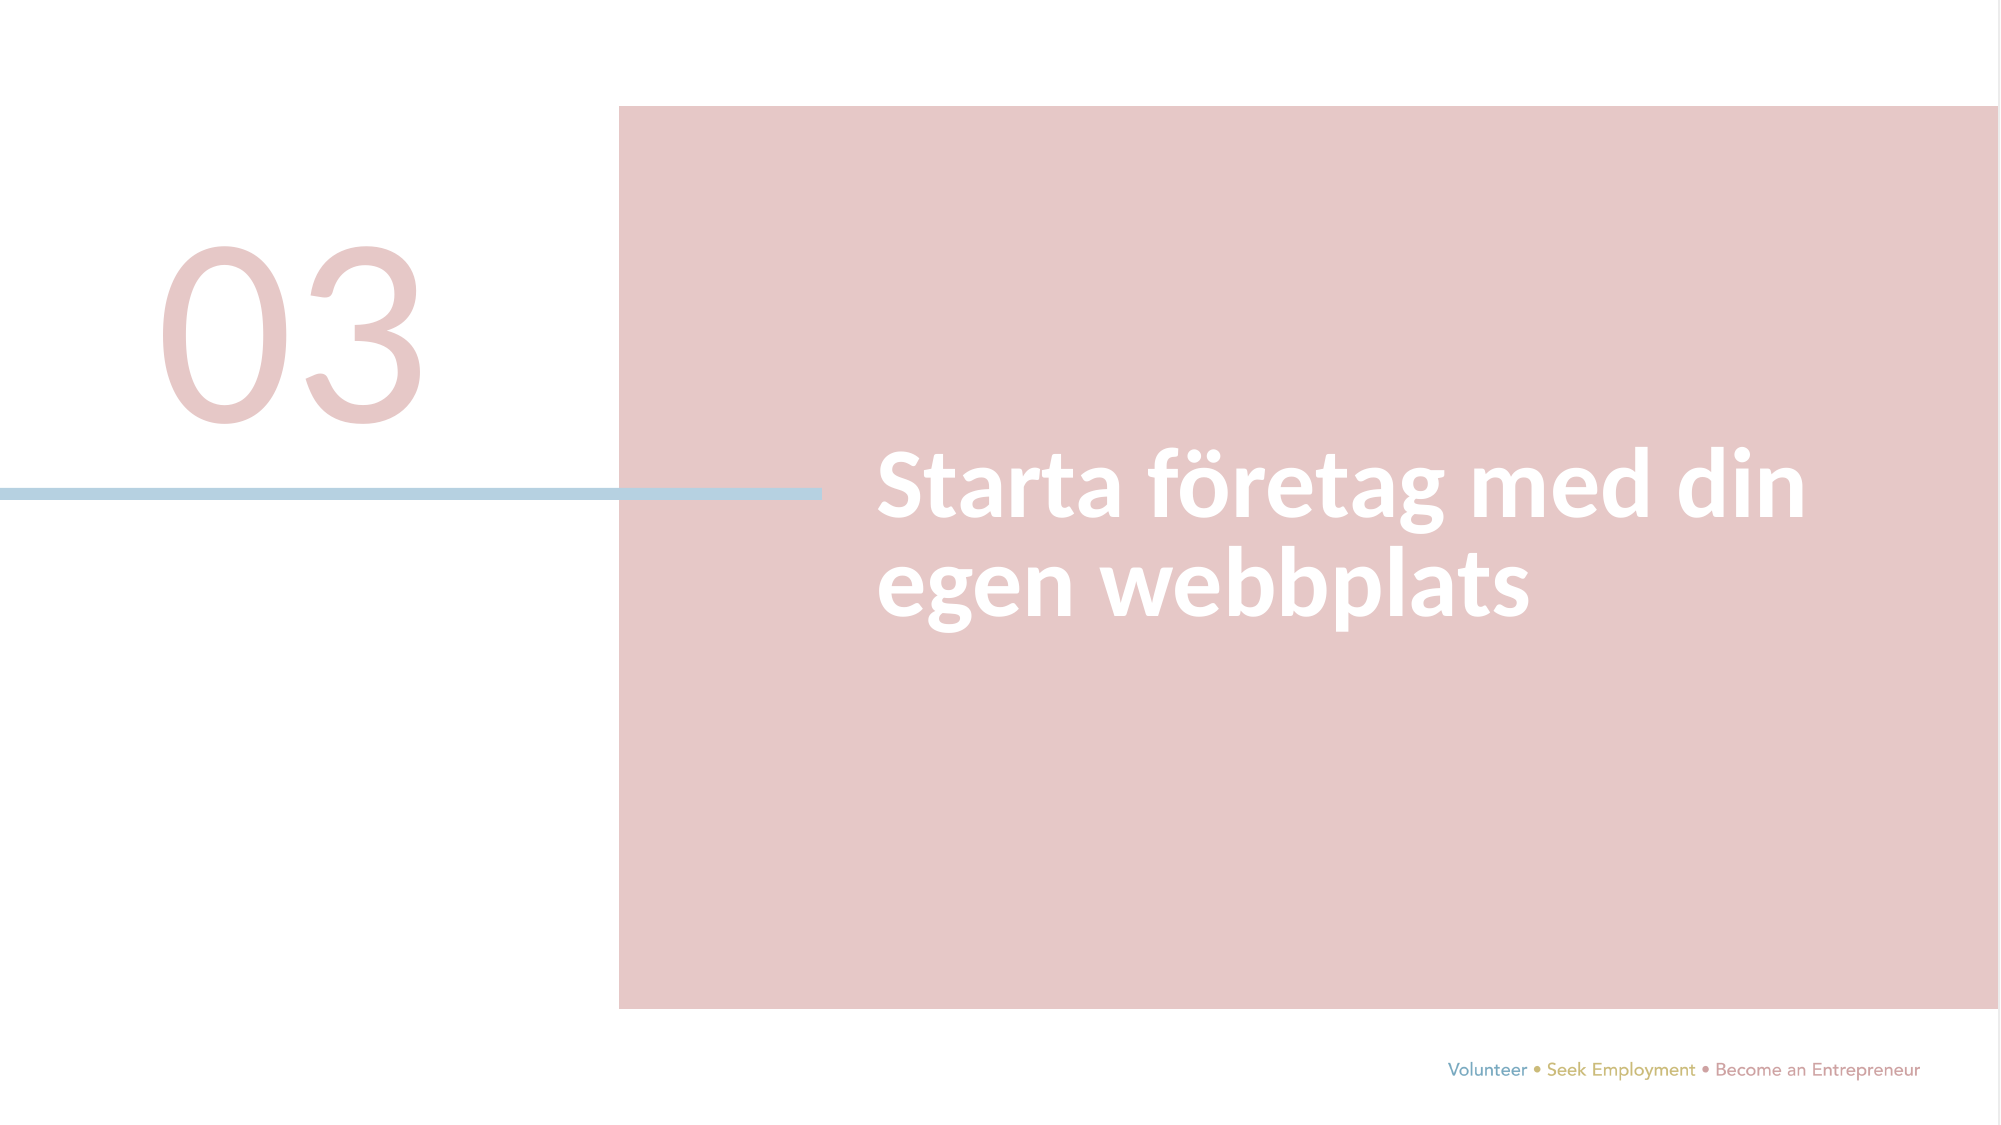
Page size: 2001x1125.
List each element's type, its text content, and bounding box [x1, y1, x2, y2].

picture [1418, 1046, 1971, 1103]
list Starta företag med din egen webbplats [861, 430, 1892, 951]
list 03 [141, 180, 481, 277]
